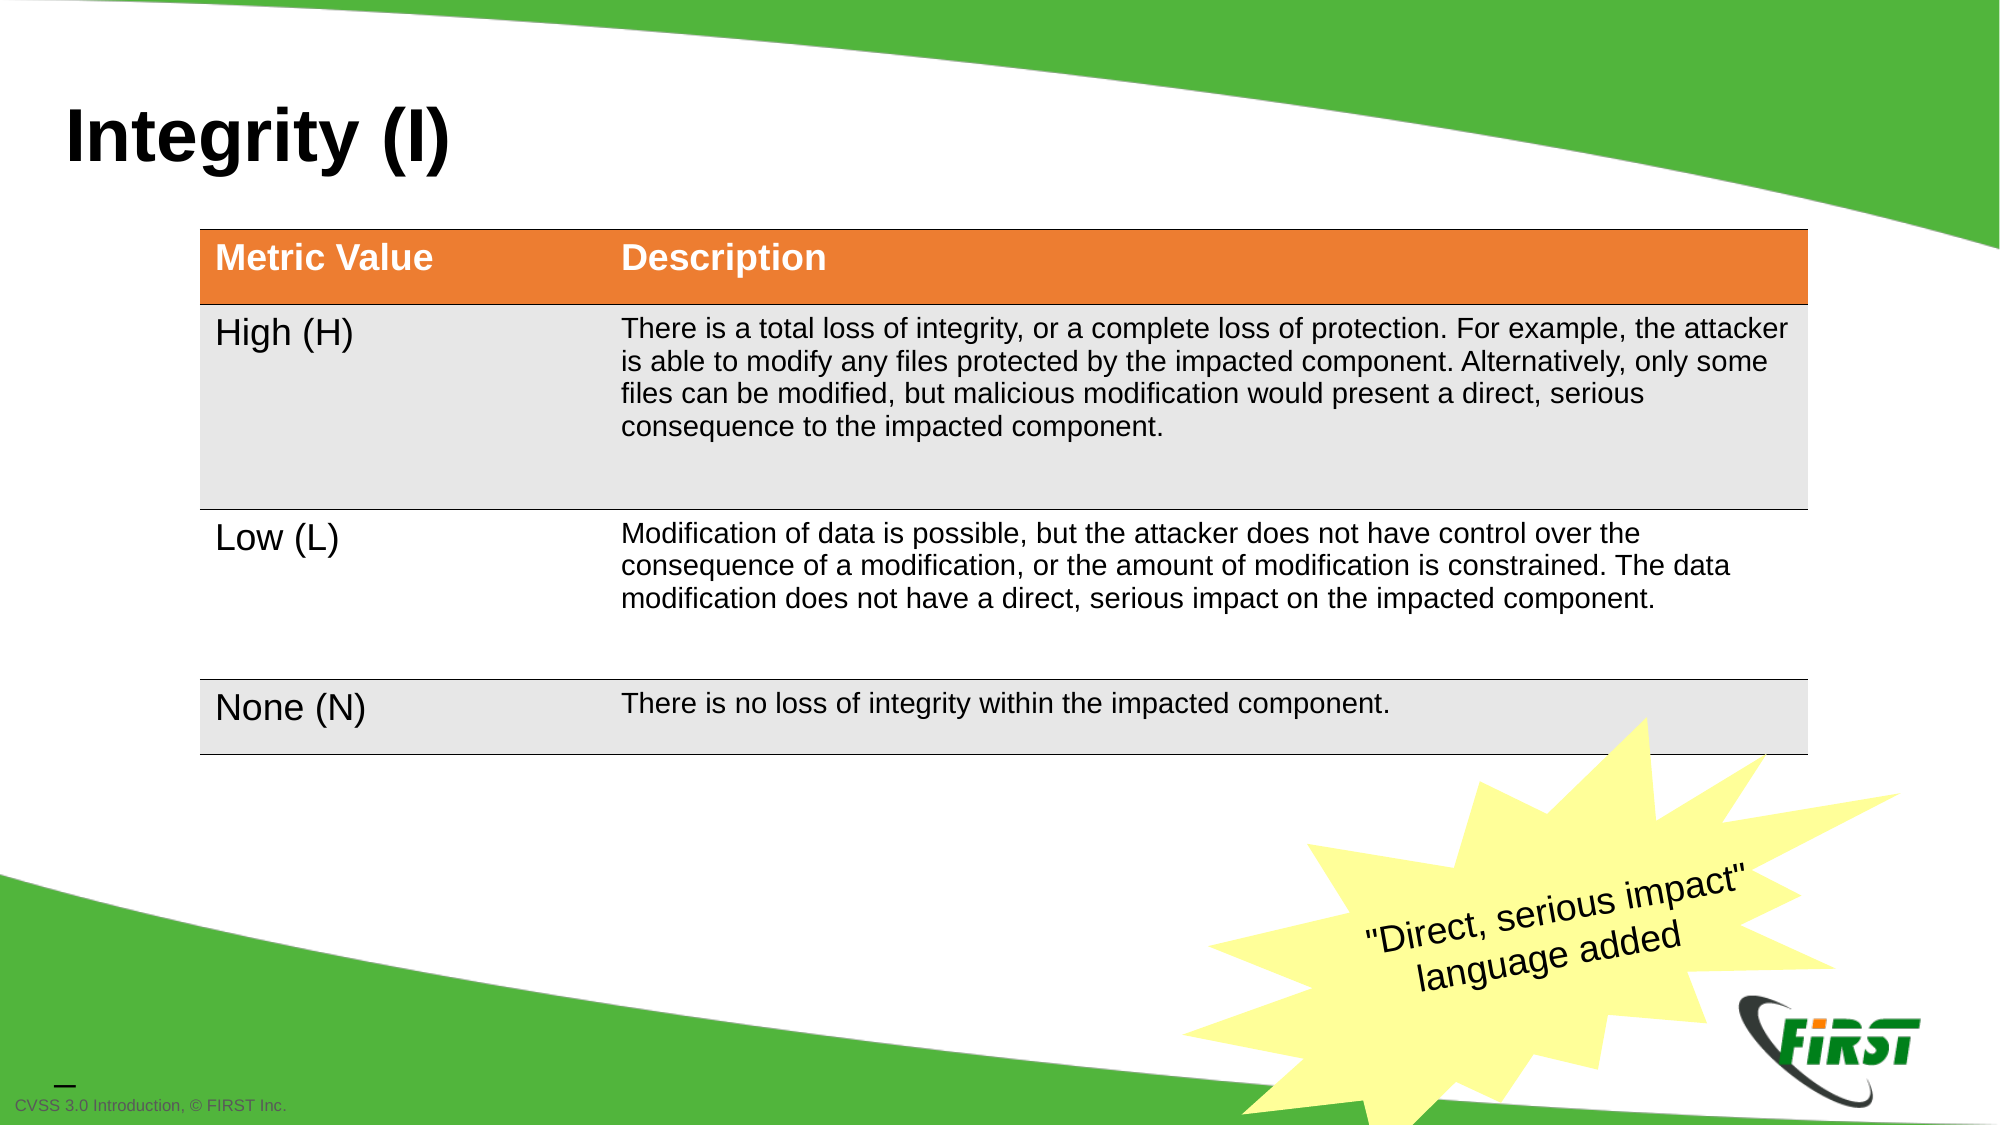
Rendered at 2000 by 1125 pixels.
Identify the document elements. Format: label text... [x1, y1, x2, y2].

table_cell There is no loss of integrity within the impacted component. [606, 680, 1808, 754]
text_box "Direct, serious impact" language added [1182, 717, 1901, 1125]
text_box _ [39, 1035, 100, 1095]
text_box Integrity (I) [50, 70, 1929, 209]
picture [1651, 755, 1762, 819]
table_cell High (H) [200, 305, 606, 509]
picture [0, 0, 2000, 1125]
table_cell Modification of data is possible, but the attacker does not have control over the consequence of a modification, or the amount of modification is constrained. The data modification does not have a direct, serious impact on the impacted component. [606, 510, 1808, 679]
table_cell Low (L) [200, 510, 606, 679]
table_cell None (N) [200, 680, 606, 754]
table_header Description [606, 230, 1808, 304]
table_header Metric Value [200, 230, 606, 304]
table_cell There is a total loss of integrity, or a complete loss of protection. For example, the attacker is able to modify any files protected by the impacted component. Alternatively, only some files can be modified, but malicious modification would present a direct, serious consequence to the impacted component. [606, 305, 1808, 509]
